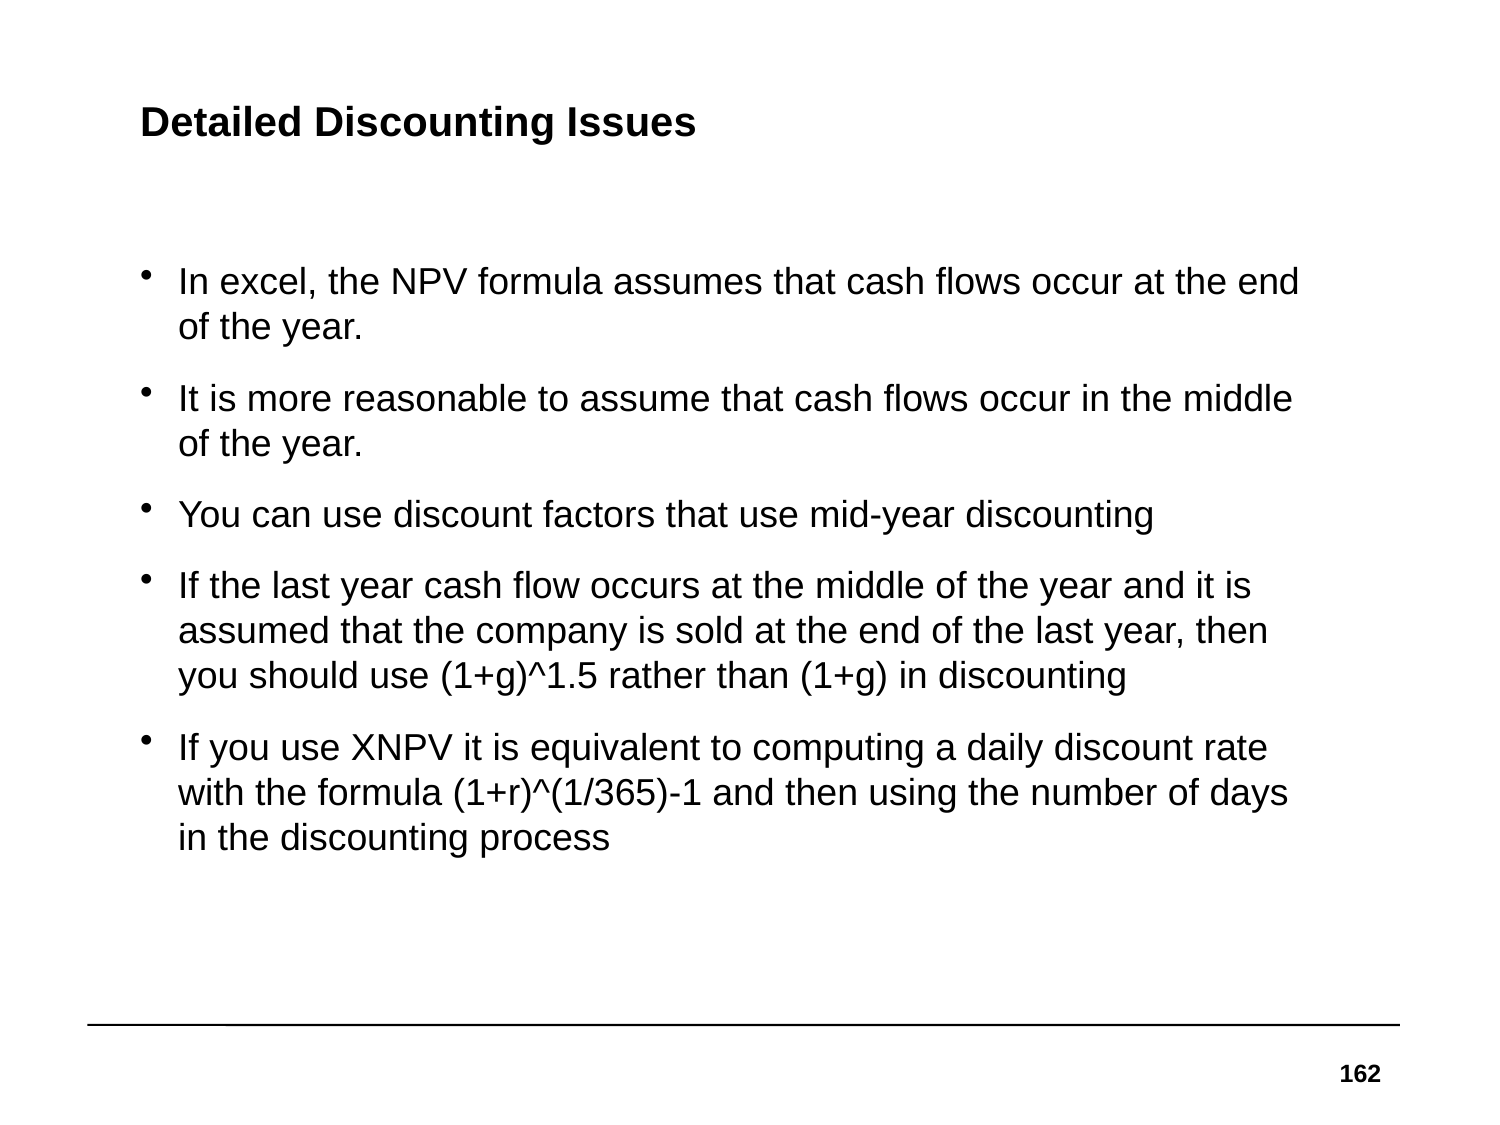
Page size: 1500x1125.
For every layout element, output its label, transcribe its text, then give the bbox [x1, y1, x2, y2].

title Detailed Discounting Issues [125, 87, 1375, 225]
list In excel, the NPV formula assumes that cash flows occur at the end of the year. It is more reasonable to assume that cash flows occur in the middle of the year. You can use discount factors that use mid-year discounting If the last year cash flow occurs at the middle of the year and it is assumed that the company is sold at the end of the last year, then you should use (1+g)^1.5 rather than (1+g) in discounting If you use XNPV it is equivalent to computing a daily discount rate with the formula (1+r)^(1/365)-1 and then using the number of days in the discounting process [125, 249, 1338, 1000]
